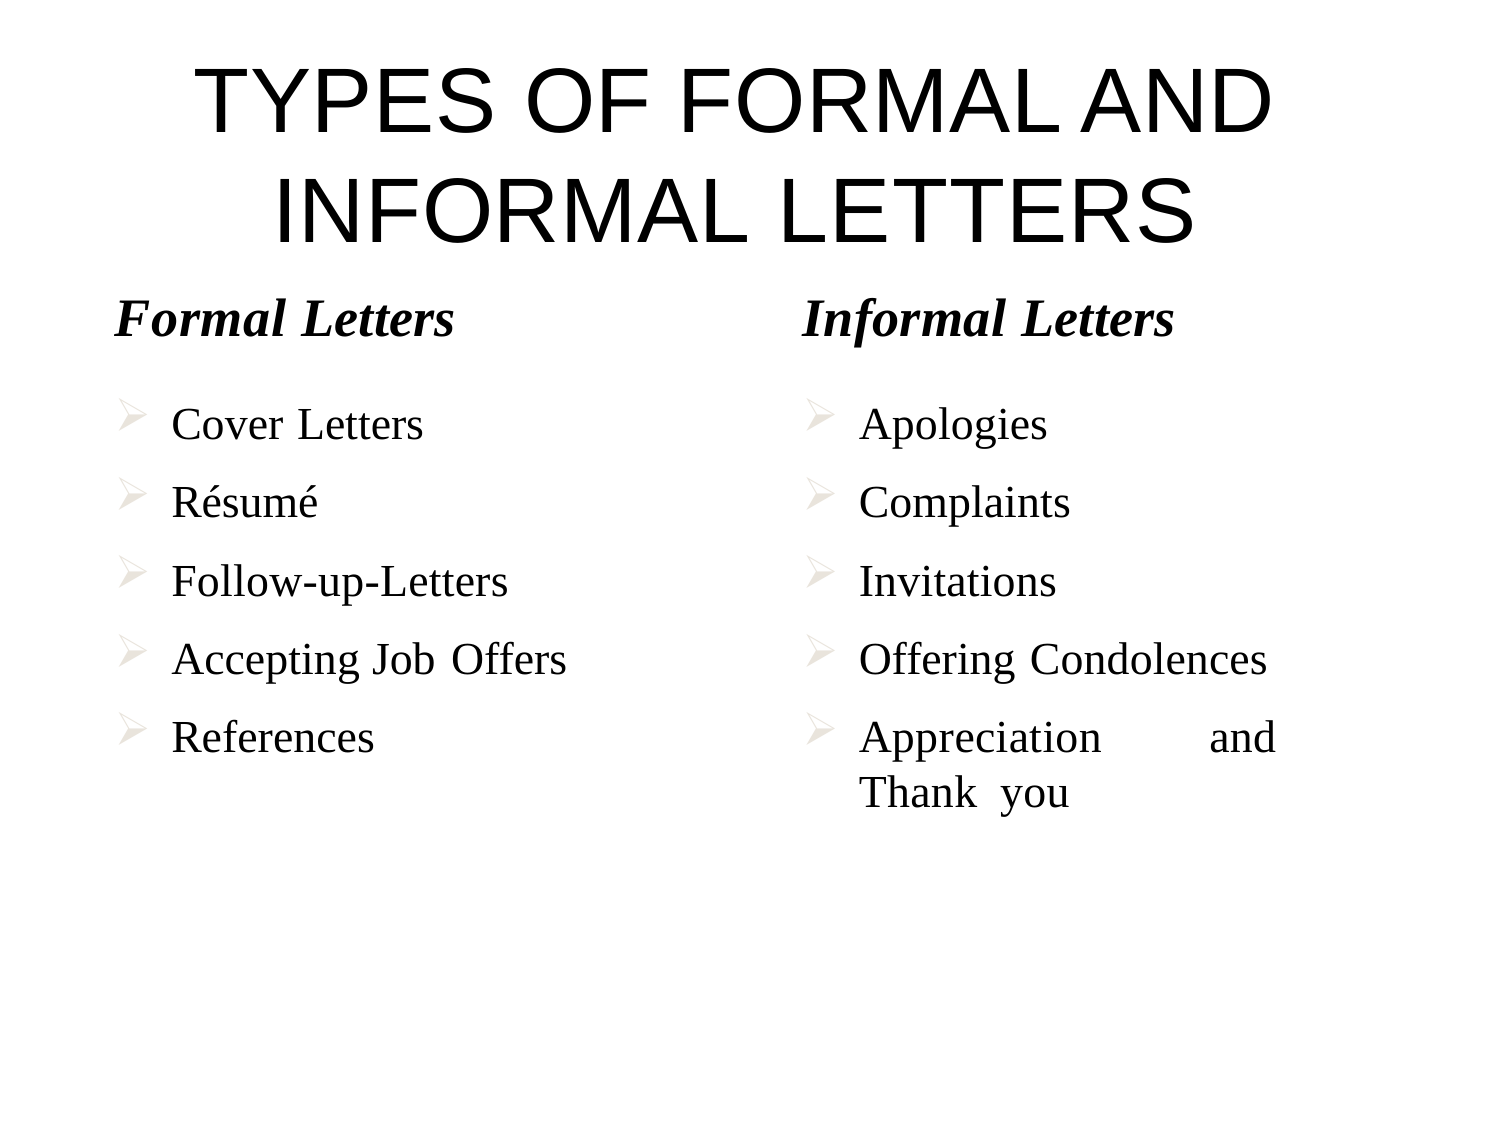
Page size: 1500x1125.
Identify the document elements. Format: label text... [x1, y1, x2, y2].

title TYPES OF FORMAL AND INFORMAL LETTERS [37, 38, 1431, 261]
text_box Informal Letters Apologies Complaints Invitations Offering Condolences Appreciation and Thank you [800, 280, 1387, 818]
text_box Formal Letters Cover Letters Résumé Follow-up-Letters Accepting Job Offers References [112, 280, 688, 763]
